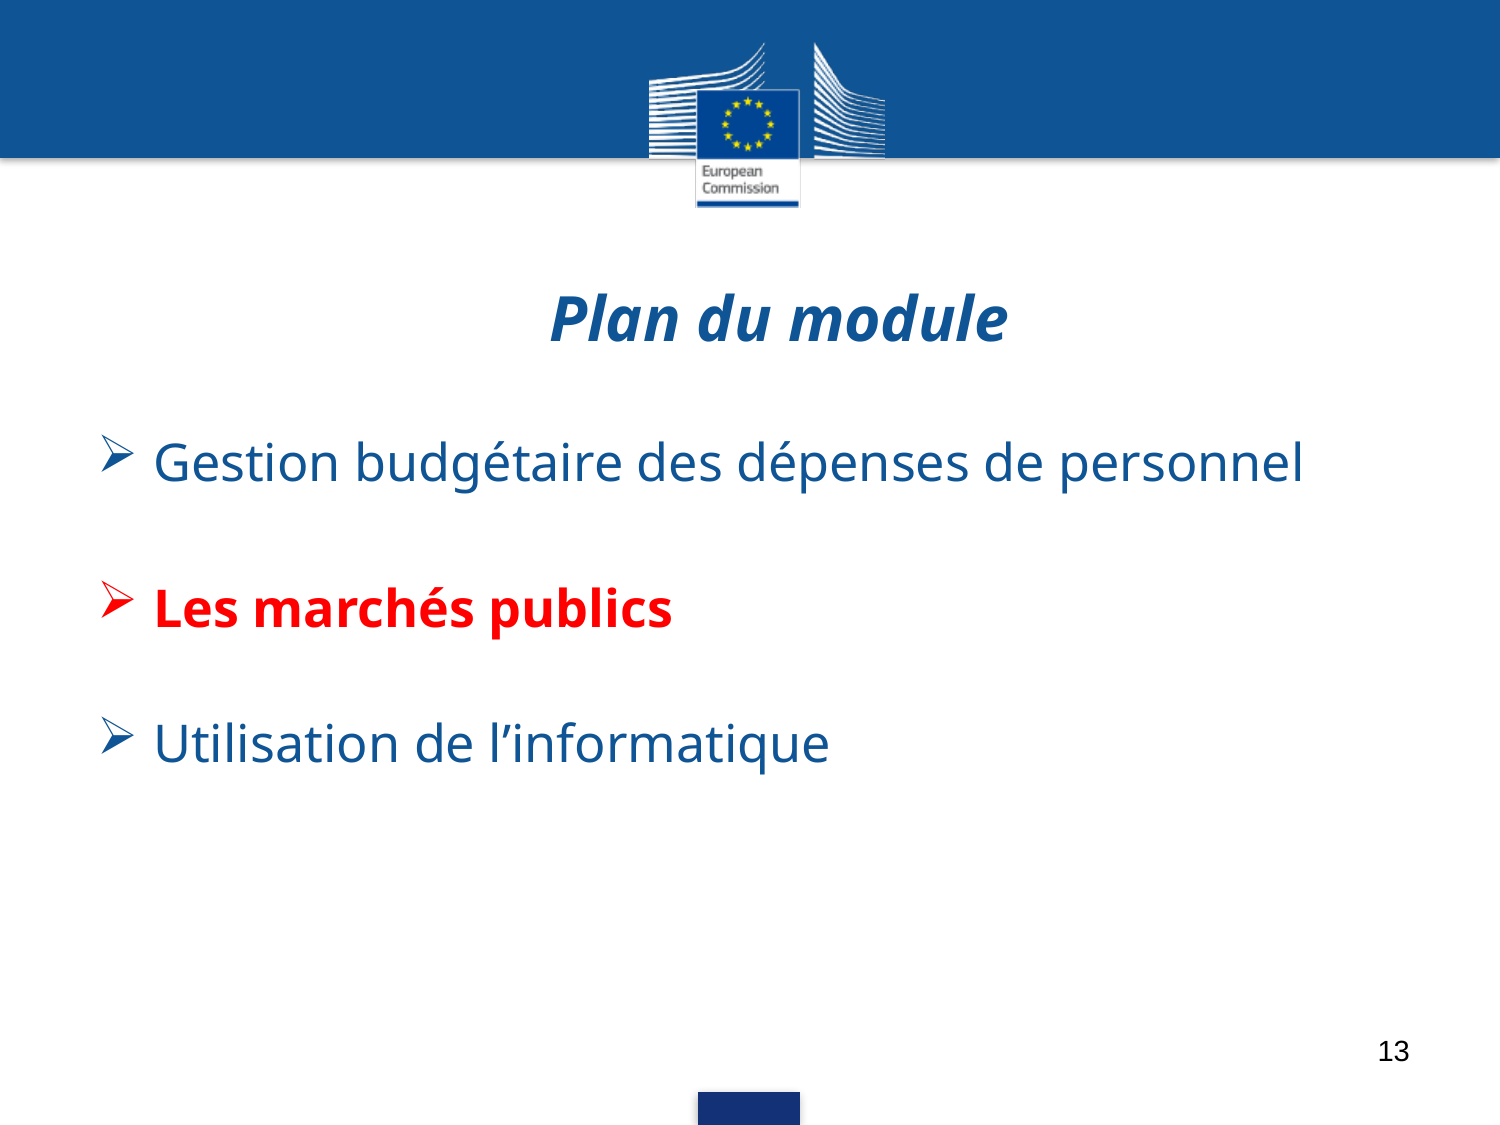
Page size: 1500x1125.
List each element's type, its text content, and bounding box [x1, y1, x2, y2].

picture [649, 42, 885, 208]
slide_number 13 [1074, 1024, 1426, 1103]
list Gestion budgétaire des dépenses de personnel Les marchés publics Utilisation de l’informatique [82, 421, 1432, 777]
title Plan du module [0, 222, 1500, 411]
